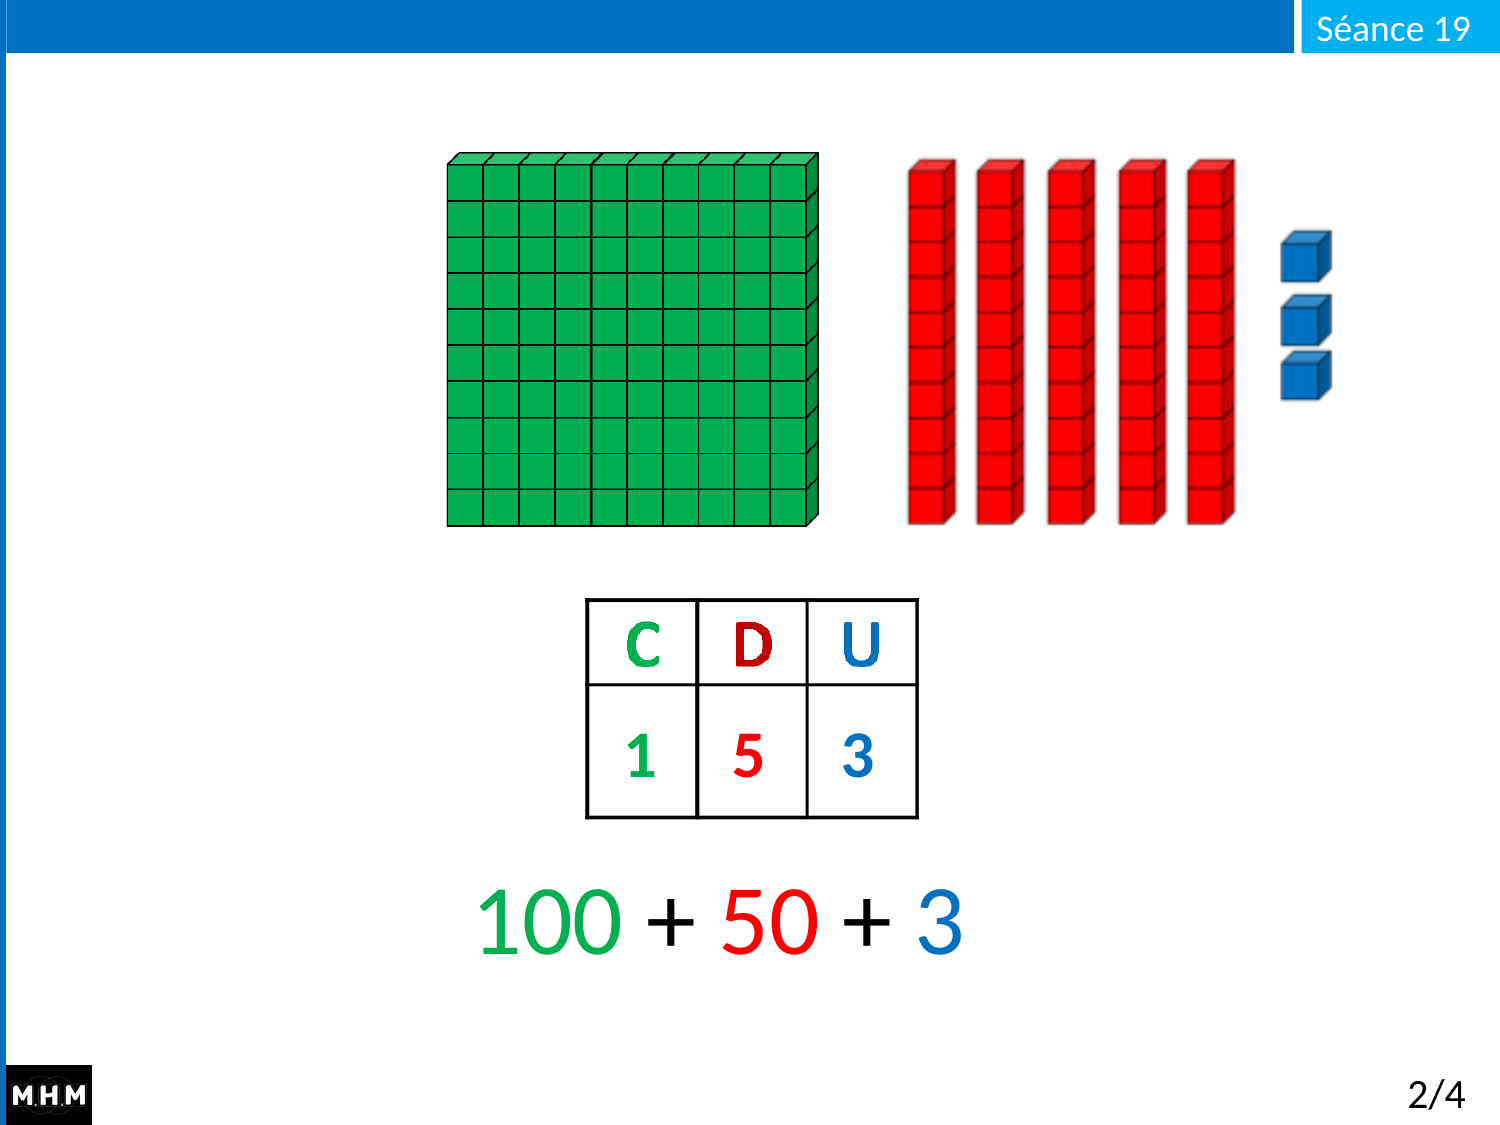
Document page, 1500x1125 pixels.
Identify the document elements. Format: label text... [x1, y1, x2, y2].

text_box [169, 141, 891, 551]
picture [578, 590, 922, 820]
picture [6, 1065, 92, 1125]
list 2/4 [1373, 1064, 1500, 1125]
picture [207, 148, 1340, 533]
text_box 100 + 50 + 3 [335, 847, 1124, 982]
